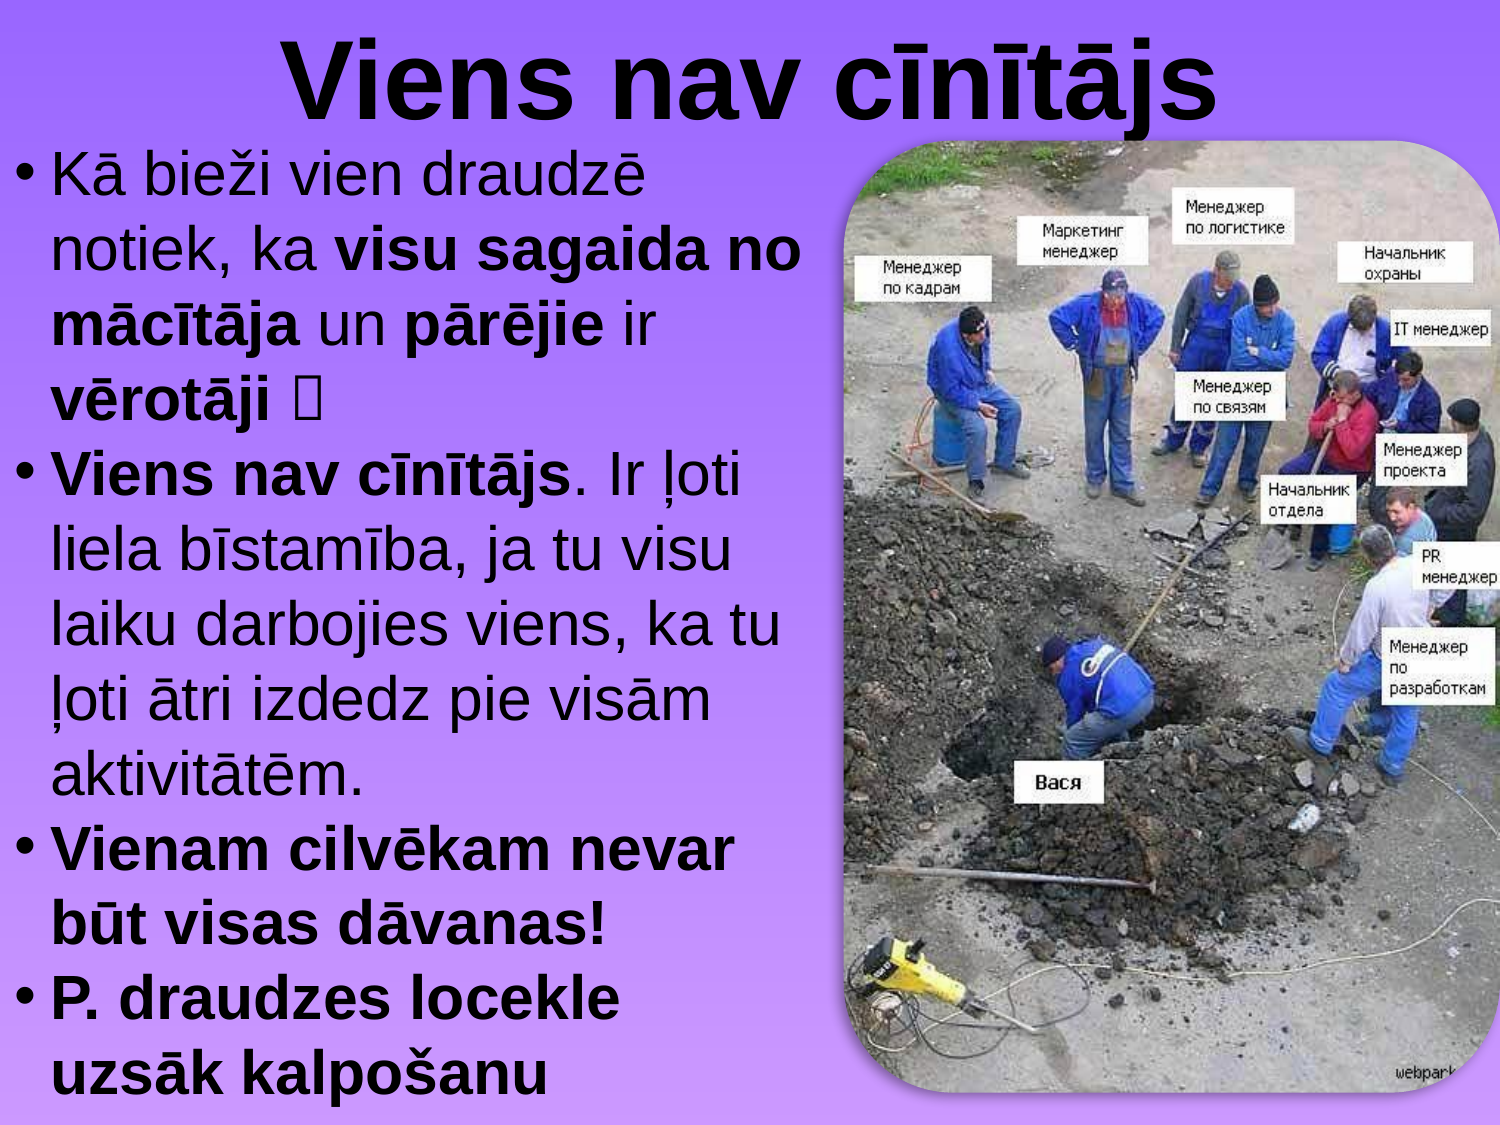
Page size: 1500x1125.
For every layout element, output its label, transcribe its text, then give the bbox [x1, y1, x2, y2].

text_box Viens nav cīnītājs [0, 0, 1500, 150]
text_box Kā bieži vien draudzē notiek, ka visu sagaida no mācītāja un pārējie ir vērotāji  Viens nav cīnītājs. Ir ļoti liela bīstamība, ja tu visu laiku darbojies viens, ka tu ļoti ātri izdedz pie visām aktivitātēm. Vienam cilvēkam nevar būt visas dāvanas! P. draudzes locekle uzsāk kalpošanu [0, 125, 821, 1115]
picture [843, 140, 1500, 1093]
